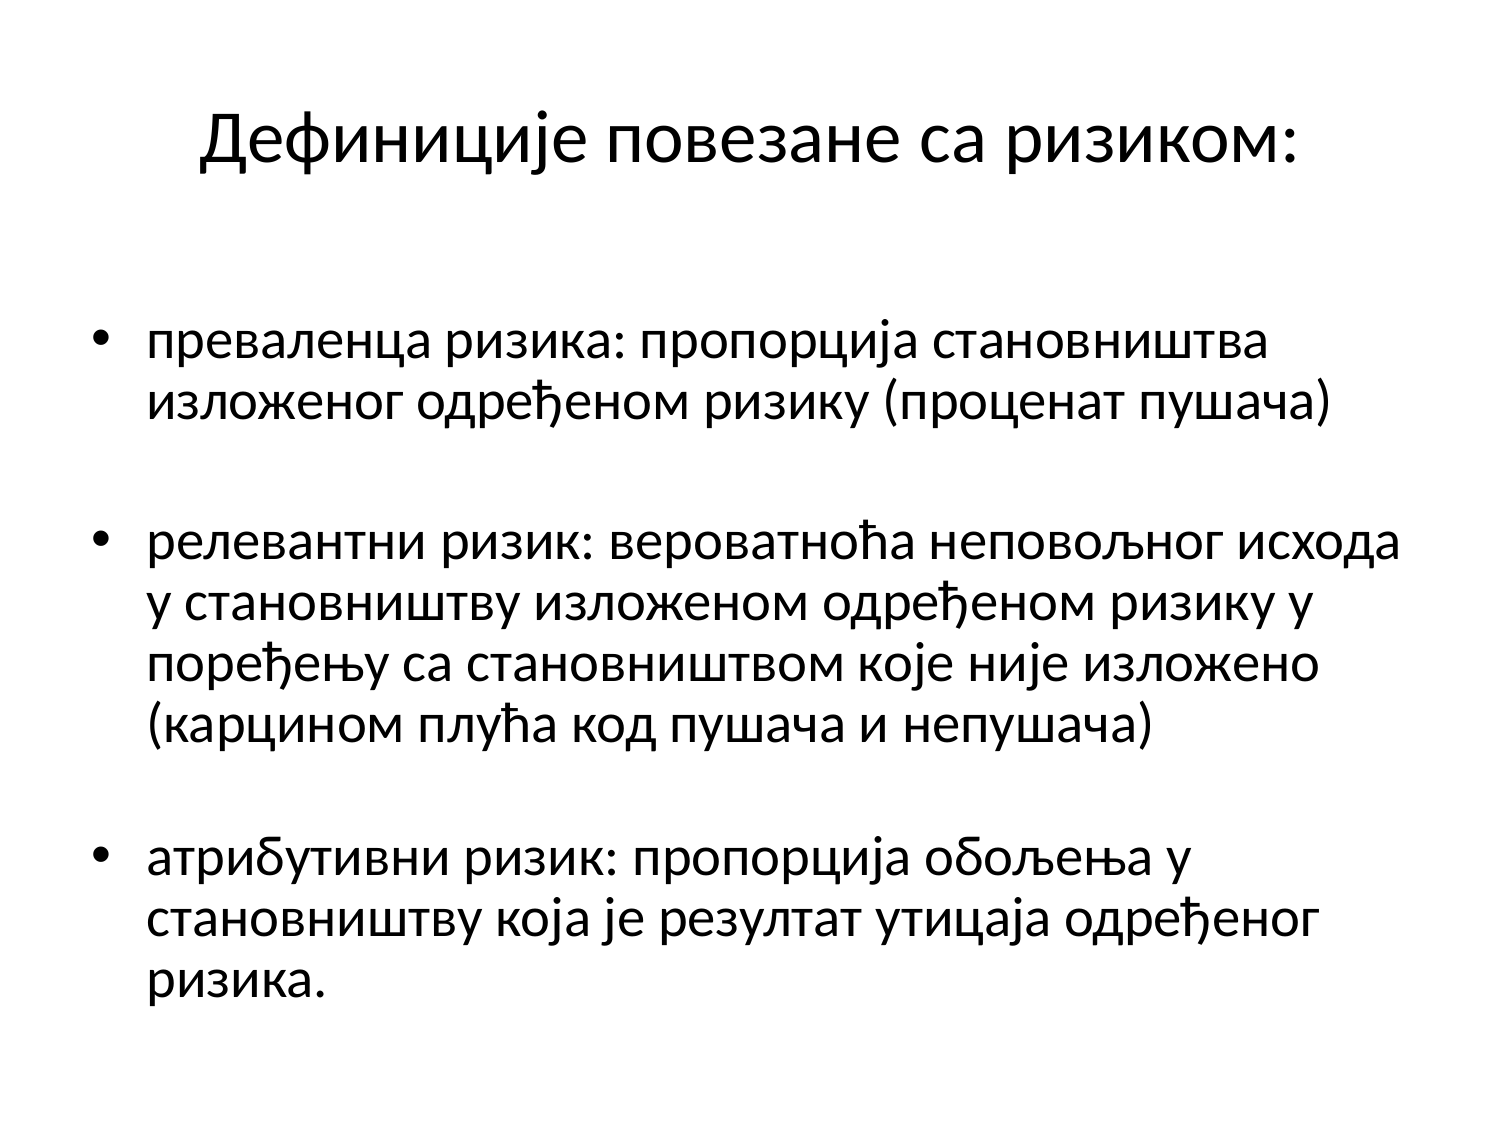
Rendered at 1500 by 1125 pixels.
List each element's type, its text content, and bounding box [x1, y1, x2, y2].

list преваленца ризика: пропорција становништва изложеног одређеном ризику (проценат пушача) релевантни ризик: вероватноћа неповољног исхода у становништву изложеном одређеном ризику у поређењу са становништвом које није изложено (карцином плућа код пушача и непушача) атрибутивни ризик: пропорција обољења у становништву која је резултат утицаја одређеног ризика. [76, 302, 1427, 1083]
title Дефиниције повезане са ризиком: [0, 45, 1500, 220]
